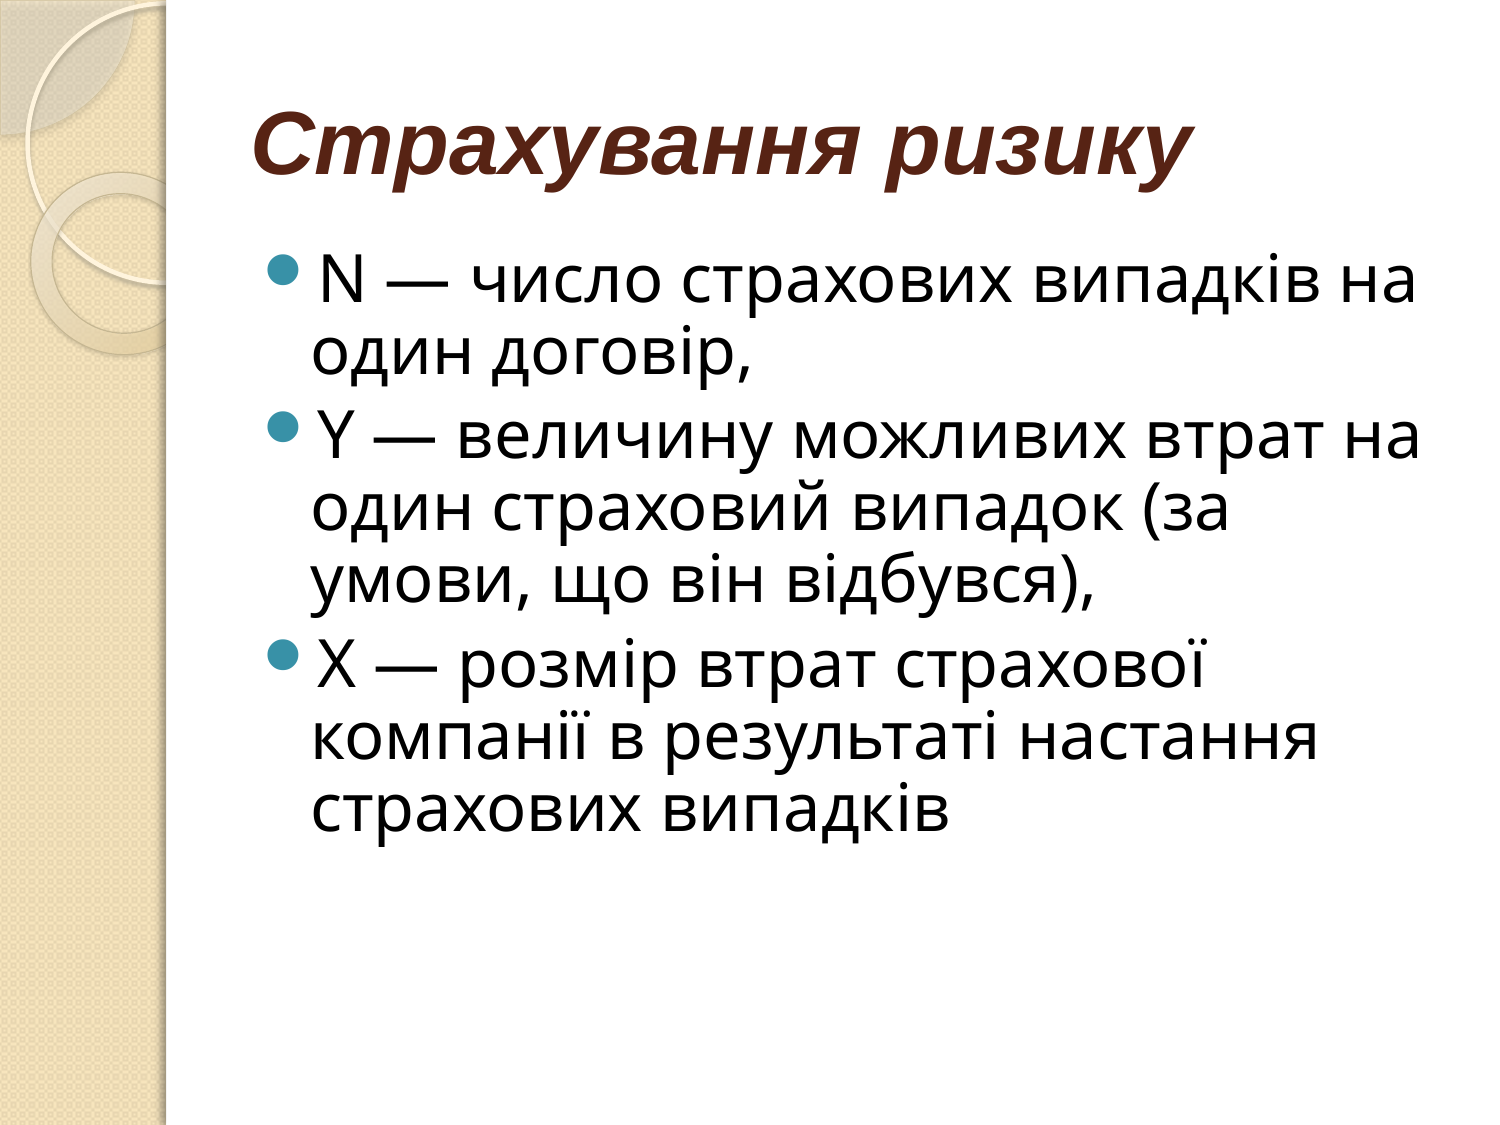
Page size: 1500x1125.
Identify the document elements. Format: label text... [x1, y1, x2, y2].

list N — число страхових випадків на один договір, Y — величину можливих втрат на один страховий випадок (за умови, що він відбувся), X — розмір втрат страхової компанії в результаті настання страхових випадків [235, 237, 1466, 1025]
title Страхування ризику [235, 45, 1466, 233]
